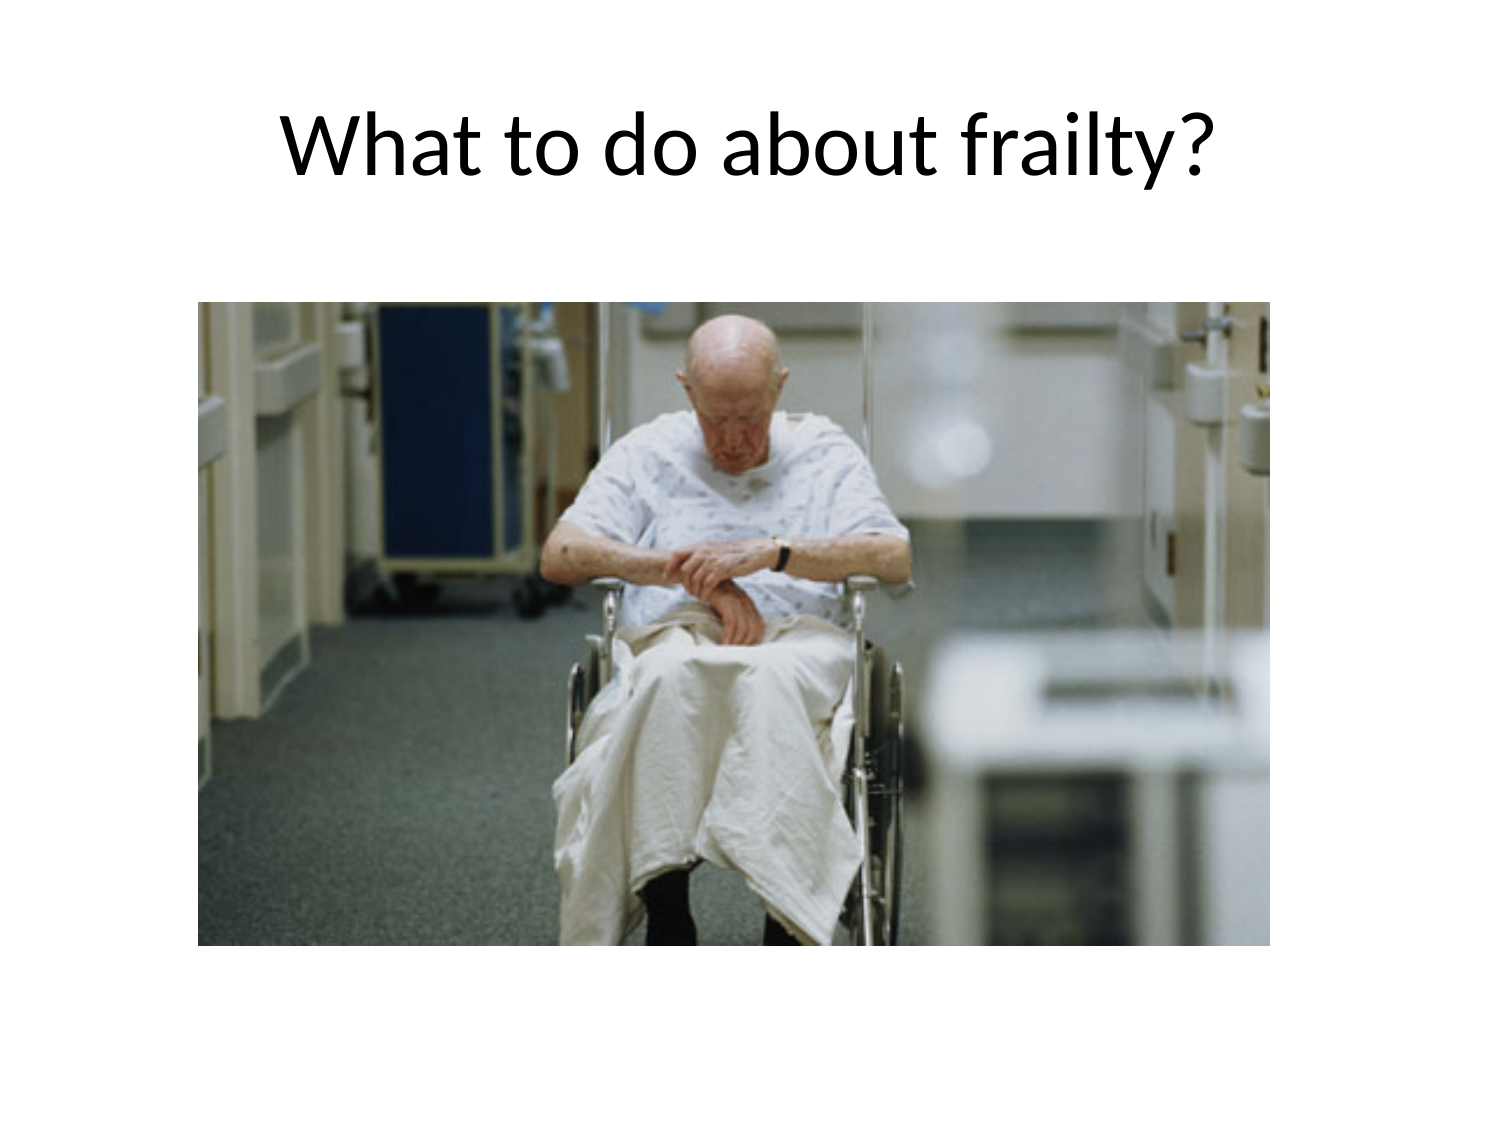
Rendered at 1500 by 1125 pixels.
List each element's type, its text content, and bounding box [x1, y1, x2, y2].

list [197, 302, 1270, 946]
title What to do about frailty? [75, 45, 1425, 233]
